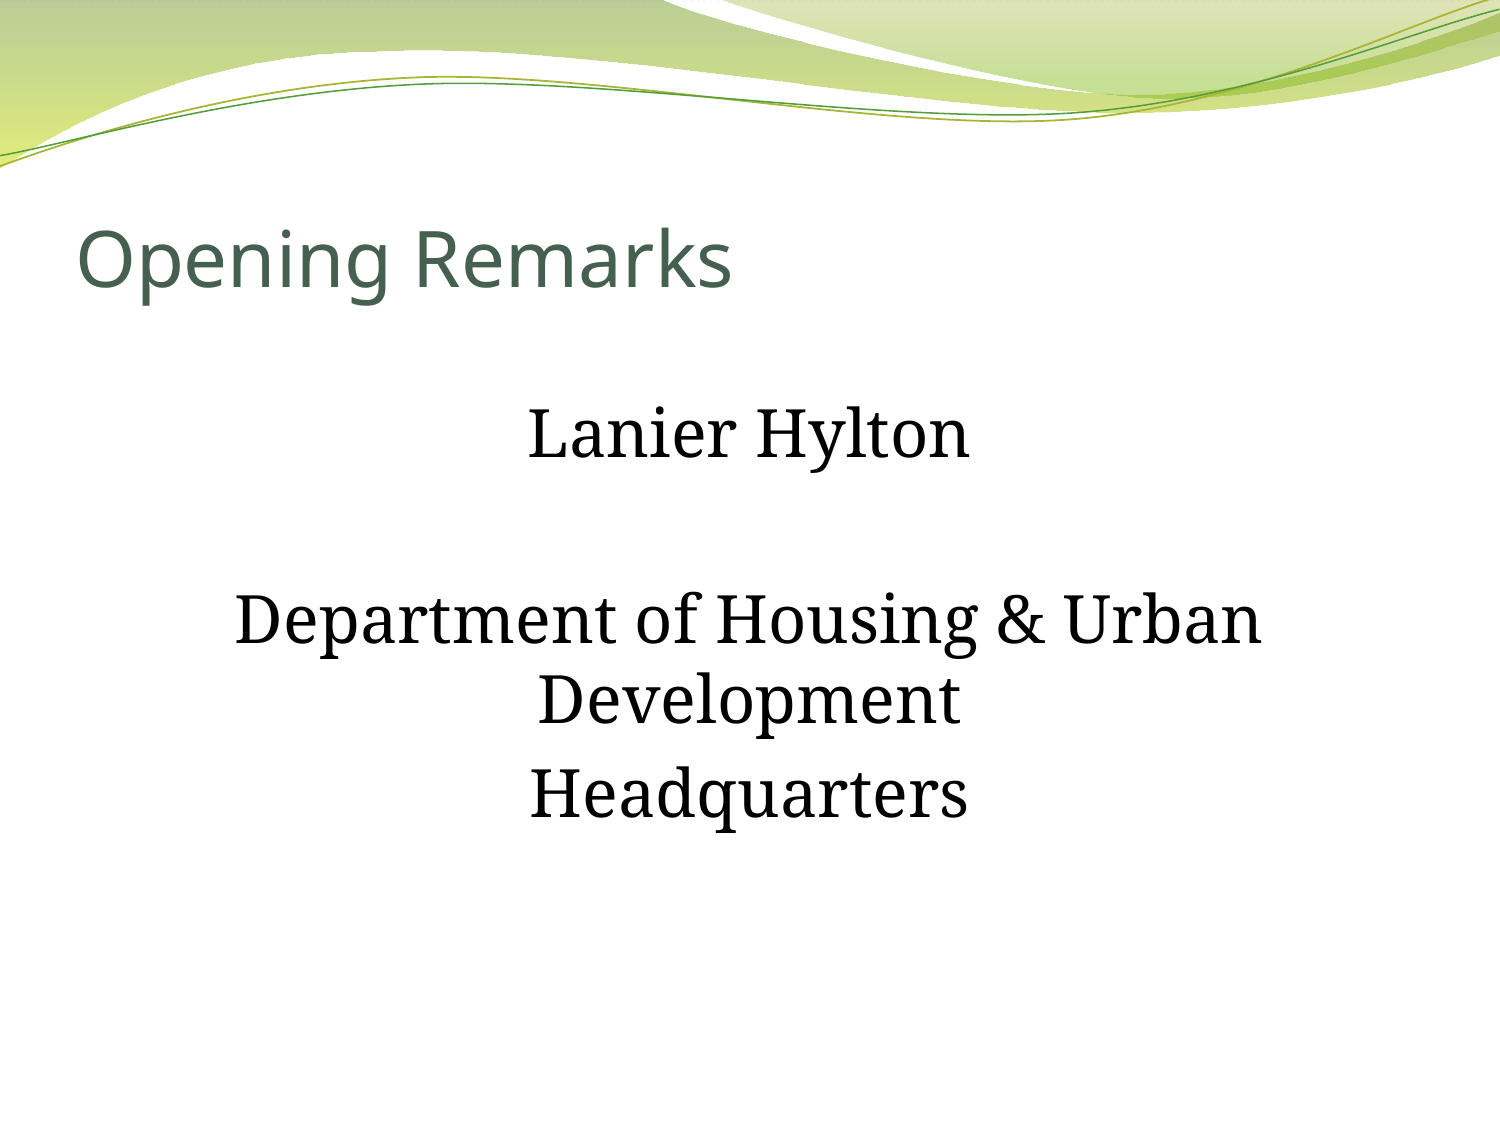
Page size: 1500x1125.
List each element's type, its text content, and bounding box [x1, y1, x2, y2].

list Lanier Hylton Department of Housing & Urban Development Headquarters [75, 382, 1425, 997]
title Opening Remarks [75, 115, 1425, 303]
